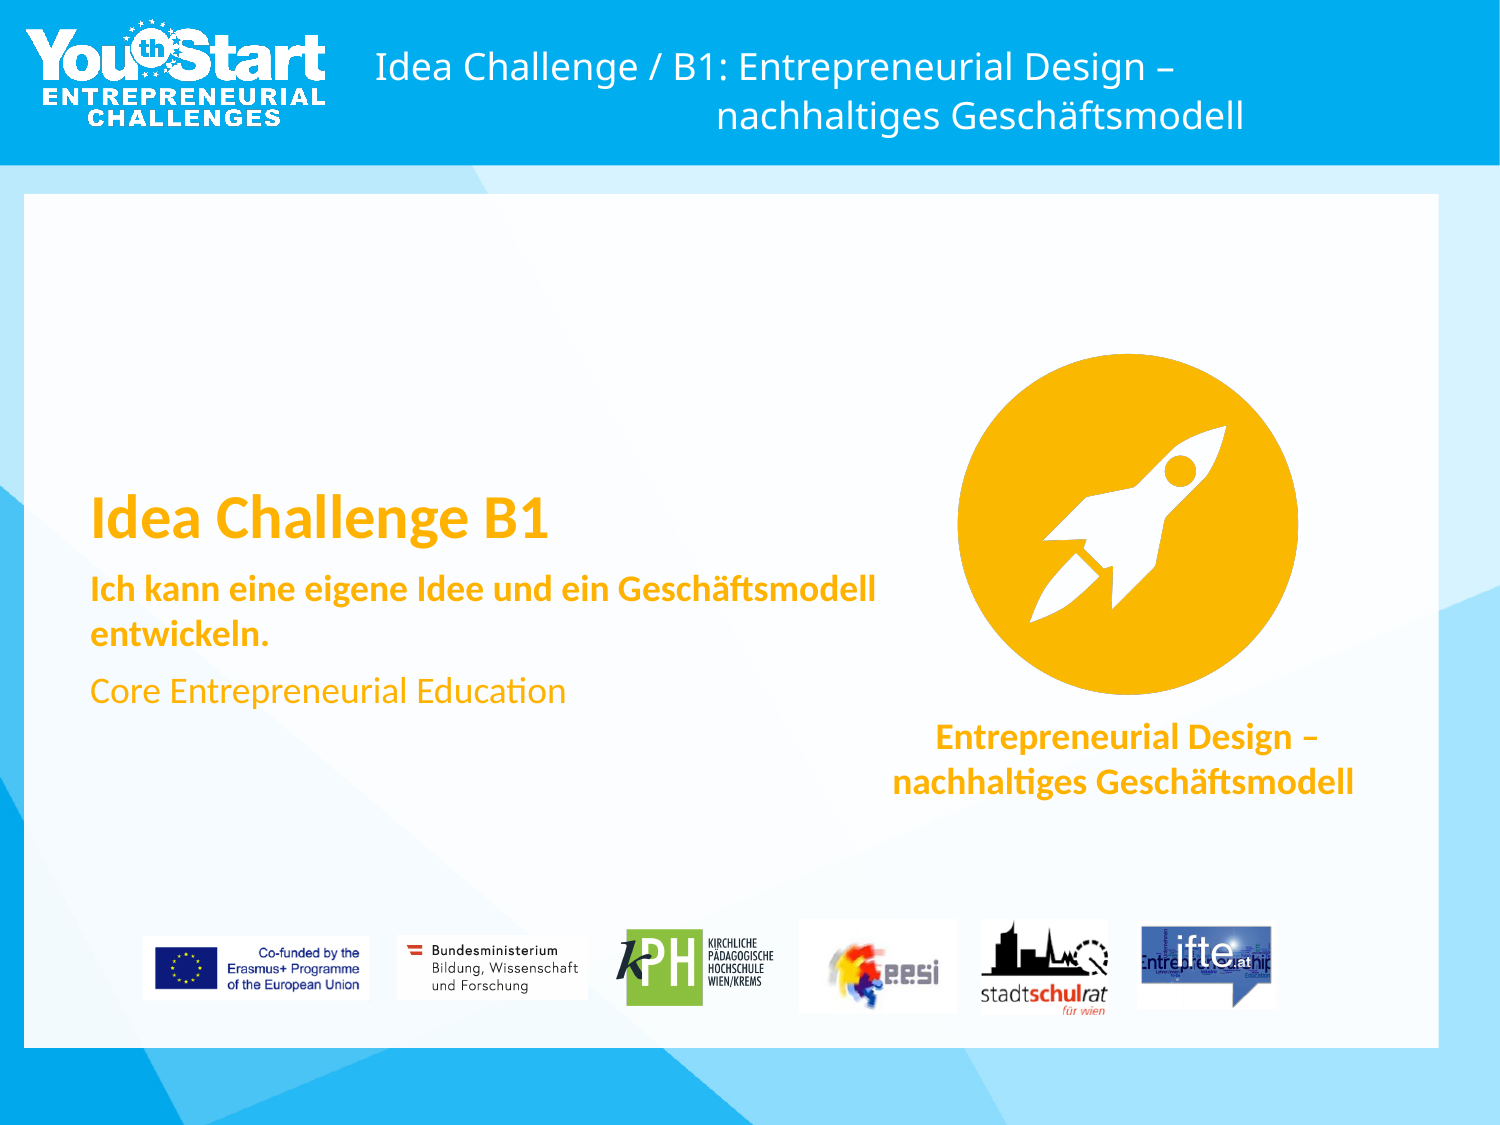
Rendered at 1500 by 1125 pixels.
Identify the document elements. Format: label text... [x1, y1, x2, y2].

picture [132, 29, 210, 81]
text_box Entrepreneurial Design – nachhaltiges Geschäftsmodell [820, 704, 1436, 810]
picture [27, 30, 75, 79]
picture [151, 110, 163, 126]
picture [129, 110, 146, 126]
picture [123, 89, 136, 104]
picture [103, 46, 137, 80]
picture [204, 110, 219, 126]
picture [226, 110, 241, 126]
picture [266, 110, 279, 126]
picture [240, 89, 255, 105]
text_box [22, 192, 1441, 1050]
picture [292, 89, 307, 104]
picture [181, 89, 194, 104]
picture [142, 89, 155, 104]
text_box Idea Challenge / B1: Entrepreneurial Design – nachhaltiges Geschäftsmodell [0, 0, 1500, 168]
picture [247, 110, 260, 126]
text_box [142, 919, 1278, 1015]
picture [313, 89, 324, 104]
picture [44, 89, 57, 104]
picture [222, 89, 234, 104]
picture [211, 36, 270, 80]
picture [64, 46, 100, 80]
picture [83, 89, 98, 104]
picture [200, 89, 214, 104]
text_box Idea Challenge B1 Ich kann eine eigene Idee und ein Geschäftsmodell entwickeln. Core Entrepreneurial Education [75, 300, 919, 887]
picture [63, 89, 78, 104]
picture [161, 89, 175, 104]
picture [104, 89, 117, 104]
picture [0, 168, 1500, 1125]
picture [262, 89, 275, 104]
picture [186, 110, 199, 126]
picture [109, 110, 124, 126]
picture [276, 36, 324, 80]
picture [89, 110, 103, 126]
picture [901, 298, 1355, 753]
picture [168, 110, 180, 126]
